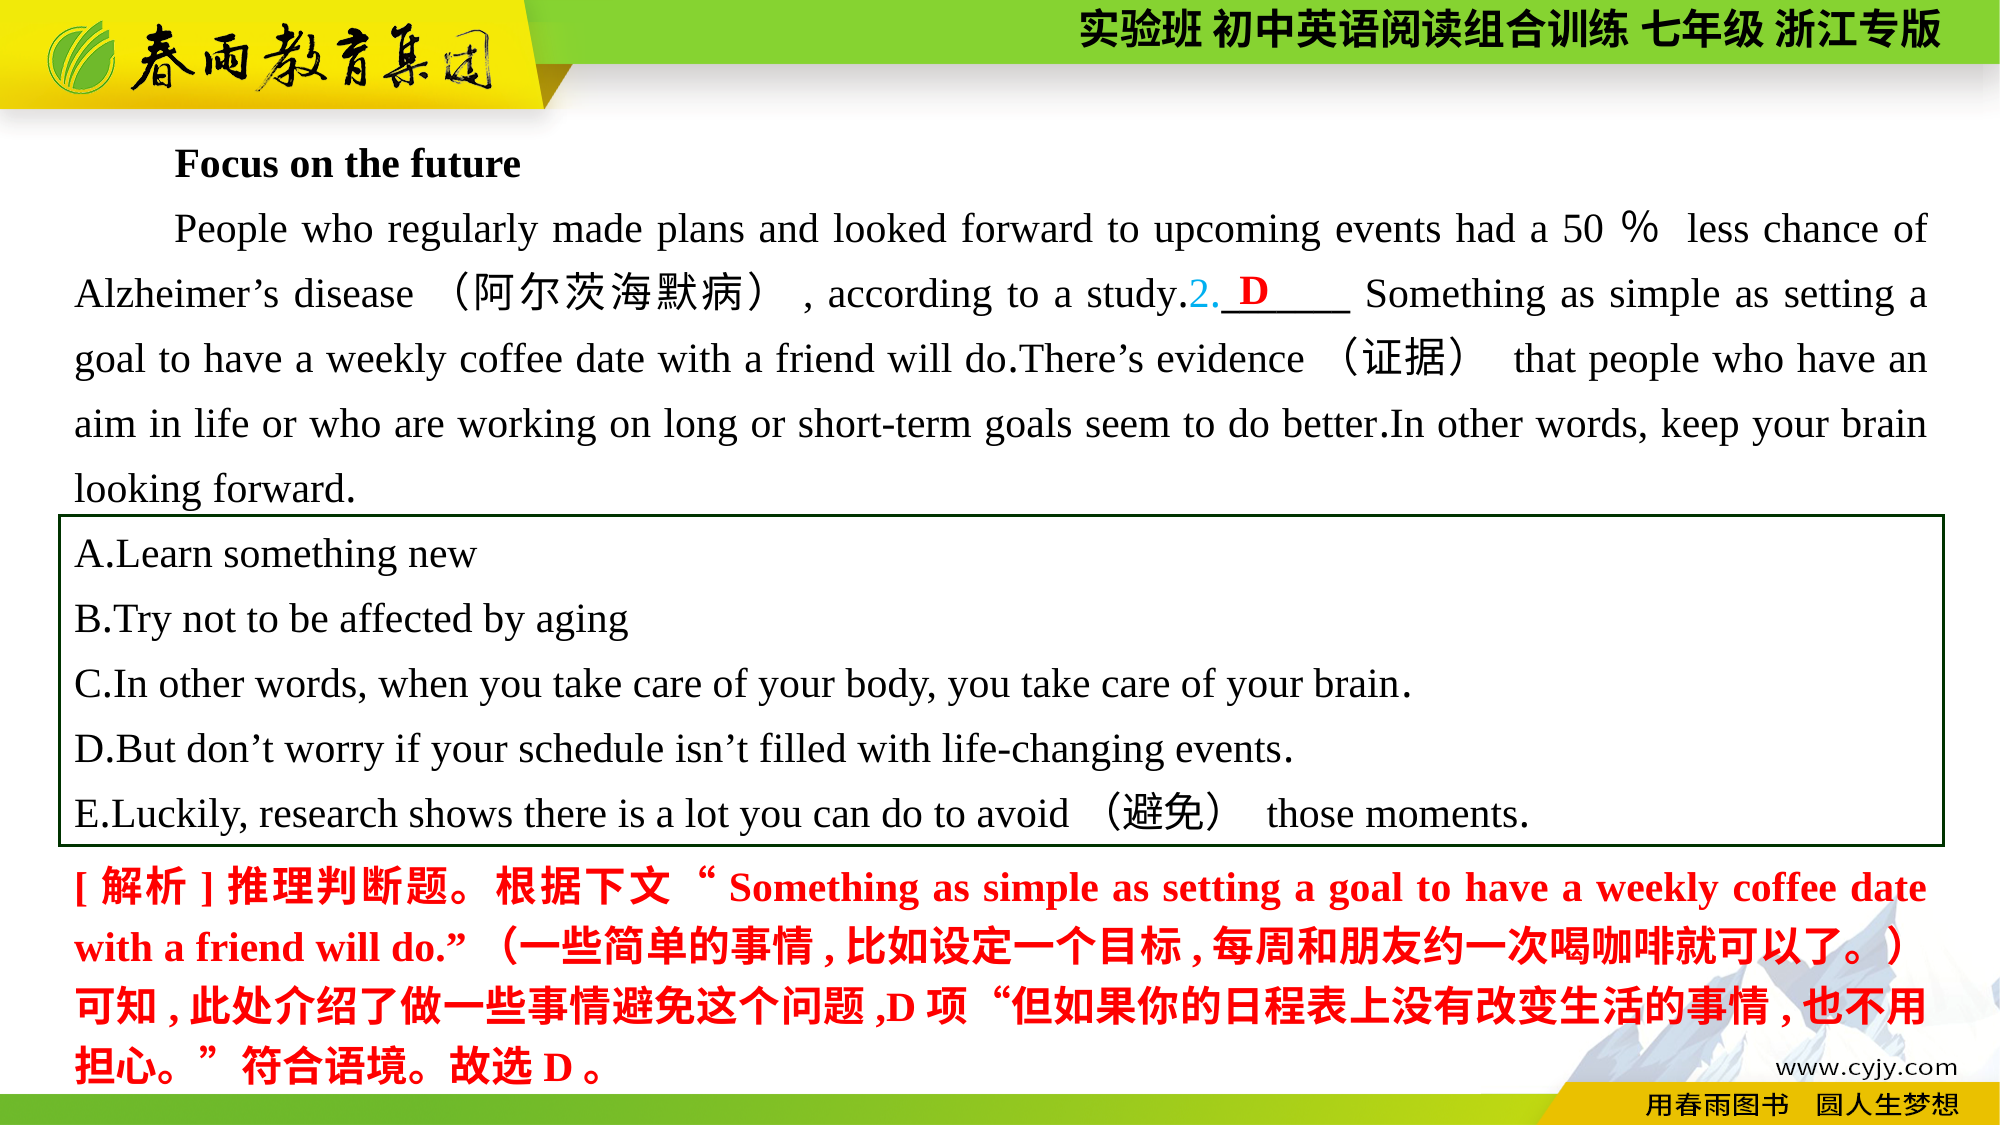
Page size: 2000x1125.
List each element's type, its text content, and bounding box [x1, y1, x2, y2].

text_box [59, 515, 1944, 842]
list Focus on the future People who regularly made plans and looked forward to upcoming events had a 50％ less chance of Alzheimer’s disease（阿尔茨海默病）, according to a study.2._______ Something as simple as setting a goal to have a weekly coffee date with a friend will do.There’s evidence（证据） that people who have an aim in life or who are working on long or short-term goals seem to do better.In other words, keep your brain looking forward. [59, 113, 1944, 503]
text_box A.Learn something new B.Try not to be affected by aging C.In other words, when you take care of your body, you take care of your brain. D.But don’t worry if your schedule isn’t filled with life-changing events. E.Luckily, research shows there is a lot you can do to avoid（避免） those moments. [59, 503, 1944, 515]
text_box [解析]推理判断题。根据下文“Something as simple as setting a goal to have a weekly coffee date with a friend will do.”（一些简单的事情,比如设定一个目标,每周和朋友约一次喝咖啡就可以了。）可知,此处介绍了做一些事情避免这个问题,D项“但如果你的日程表上没有改变生活的事情,也不用担心。”符合语境。故选D。 [59, 842, 1944, 1098]
picture [0, 0, 2000, 1125]
text_box D [1224, 240, 1285, 321]
